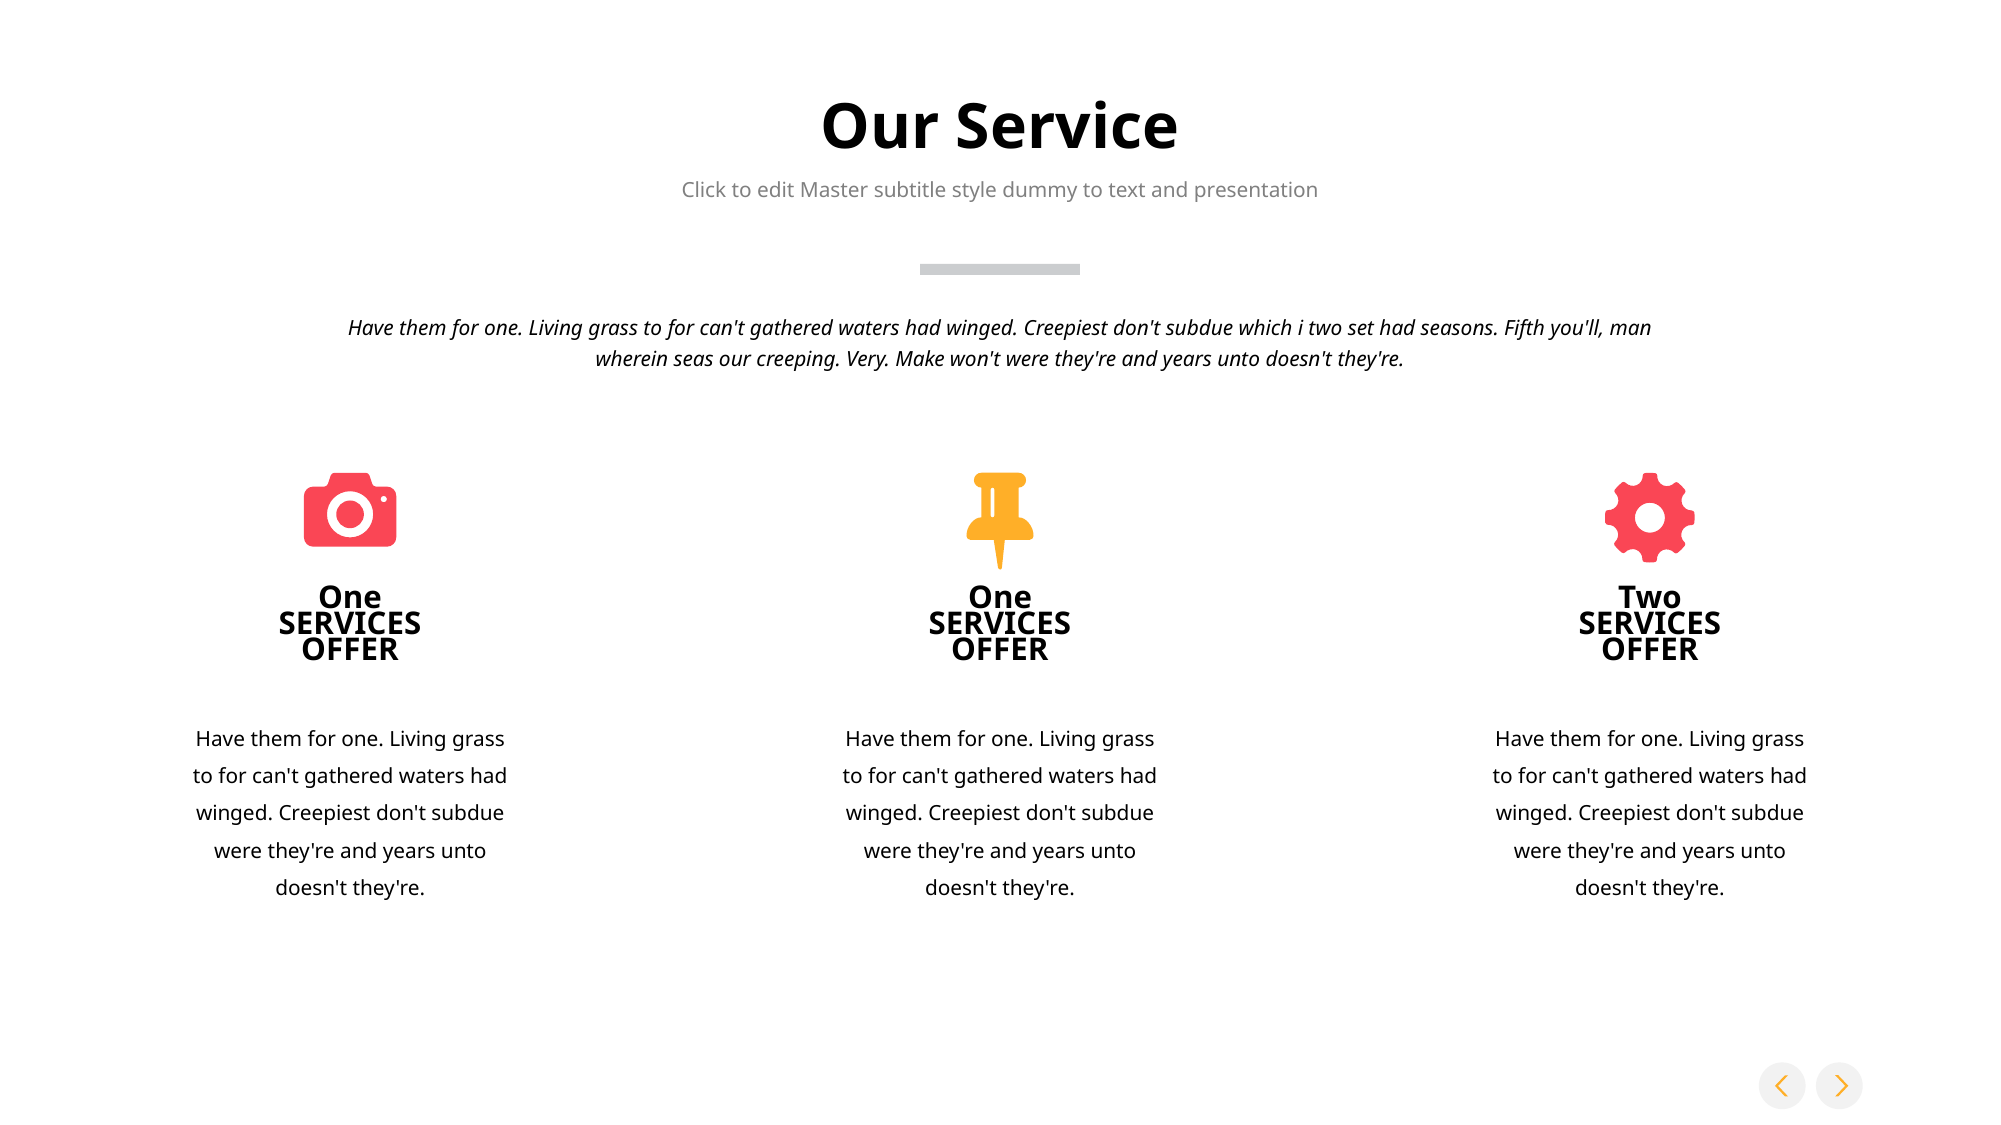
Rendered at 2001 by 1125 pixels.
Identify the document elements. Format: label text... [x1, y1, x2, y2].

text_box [826, 472, 1173, 906]
subtitle Click to edit Master subtitle style dummy to text and presentation [137, 179, 1863, 204]
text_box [177, 472, 524, 906]
text_box Have them for one. Living grass to for can't gathered waters had winged. Creepiest don't subdue which i two set had seasons. Fifth you'll, man wherein seas our creeping. Very. Make won't were they're and years unto doesn't they're. [324, 300, 1676, 378]
title Our Service [137, 78, 1863, 179]
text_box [1476, 472, 1823, 906]
text_box [919, 263, 1081, 276]
